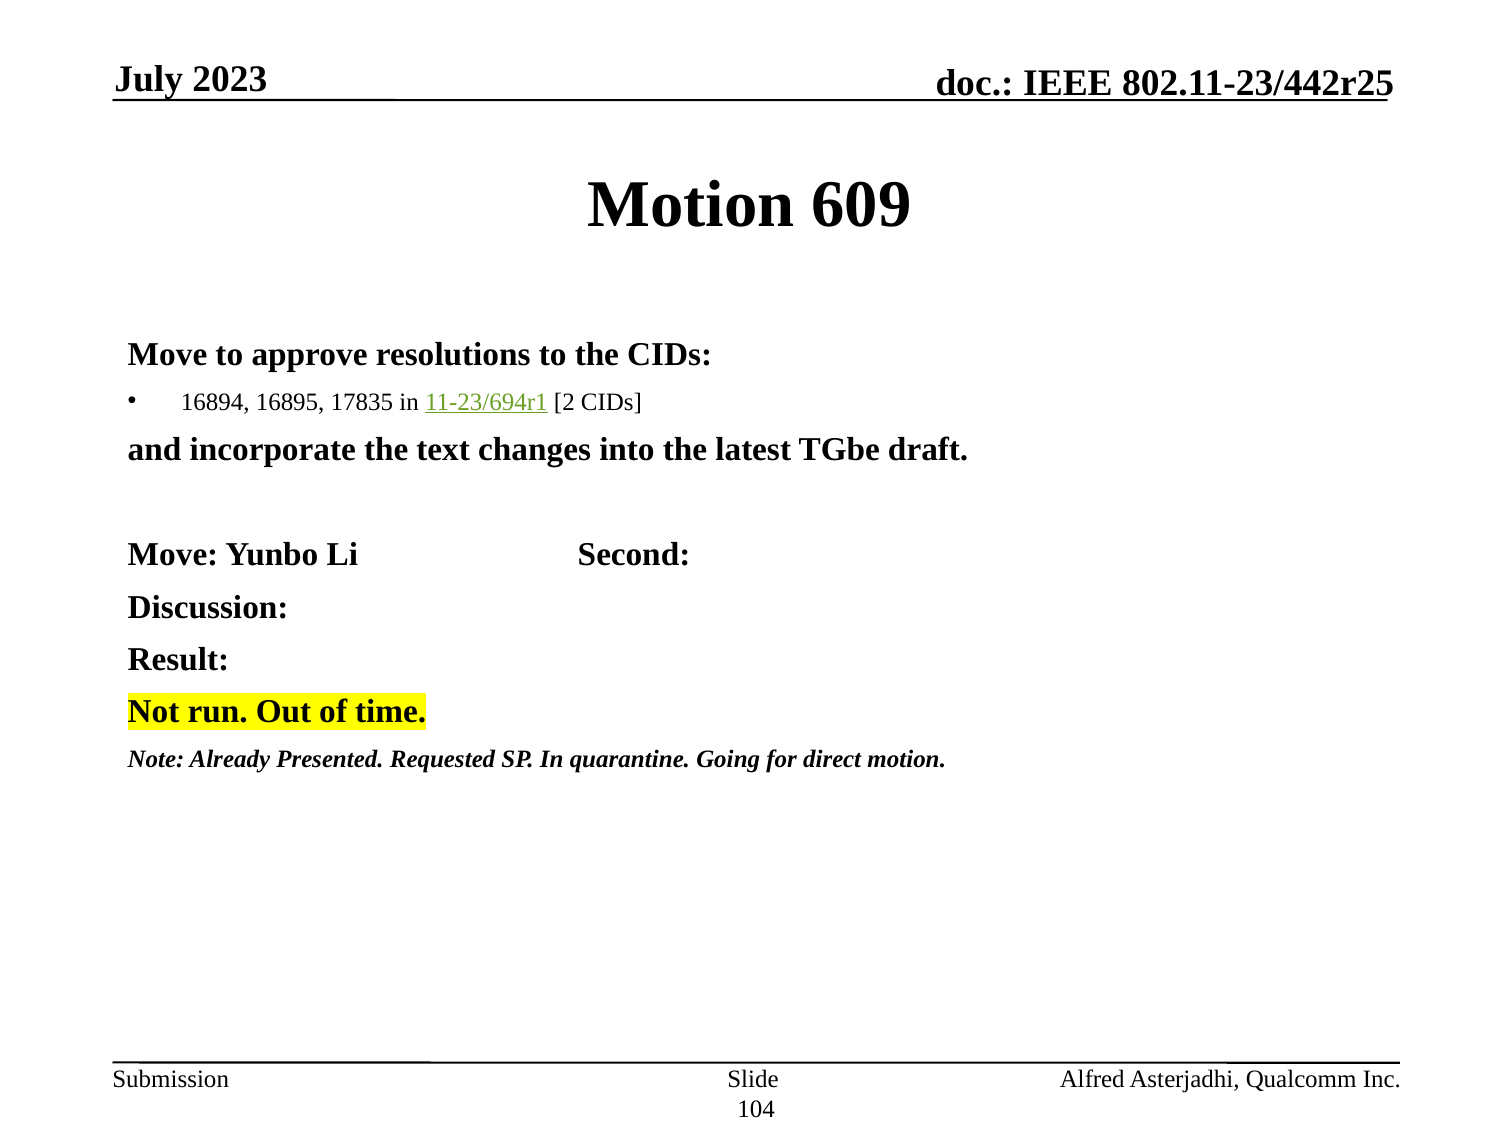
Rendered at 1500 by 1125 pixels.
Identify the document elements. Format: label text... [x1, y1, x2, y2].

slide_number Slide 104 [712, 1061, 800, 1123]
footer Alfred Asterjadhi, Qualcomm Inc. [878, 1061, 1402, 1093]
list Move to approve resolutions to the CIDs: 16894, 16895, 17835 in 11-23/694r1 [2 CIDs] and incorporate the text changes into the latest TGbe draft. Move: Yunbo Li Second: Discussion: Result: Not run. Out of time. Note: Already Presented. Requested SP. In quarantine. Going for direct motion. [112, 324, 1388, 1063]
title Motion 609 [112, 112, 1388, 288]
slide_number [114, 54, 423, 100]
